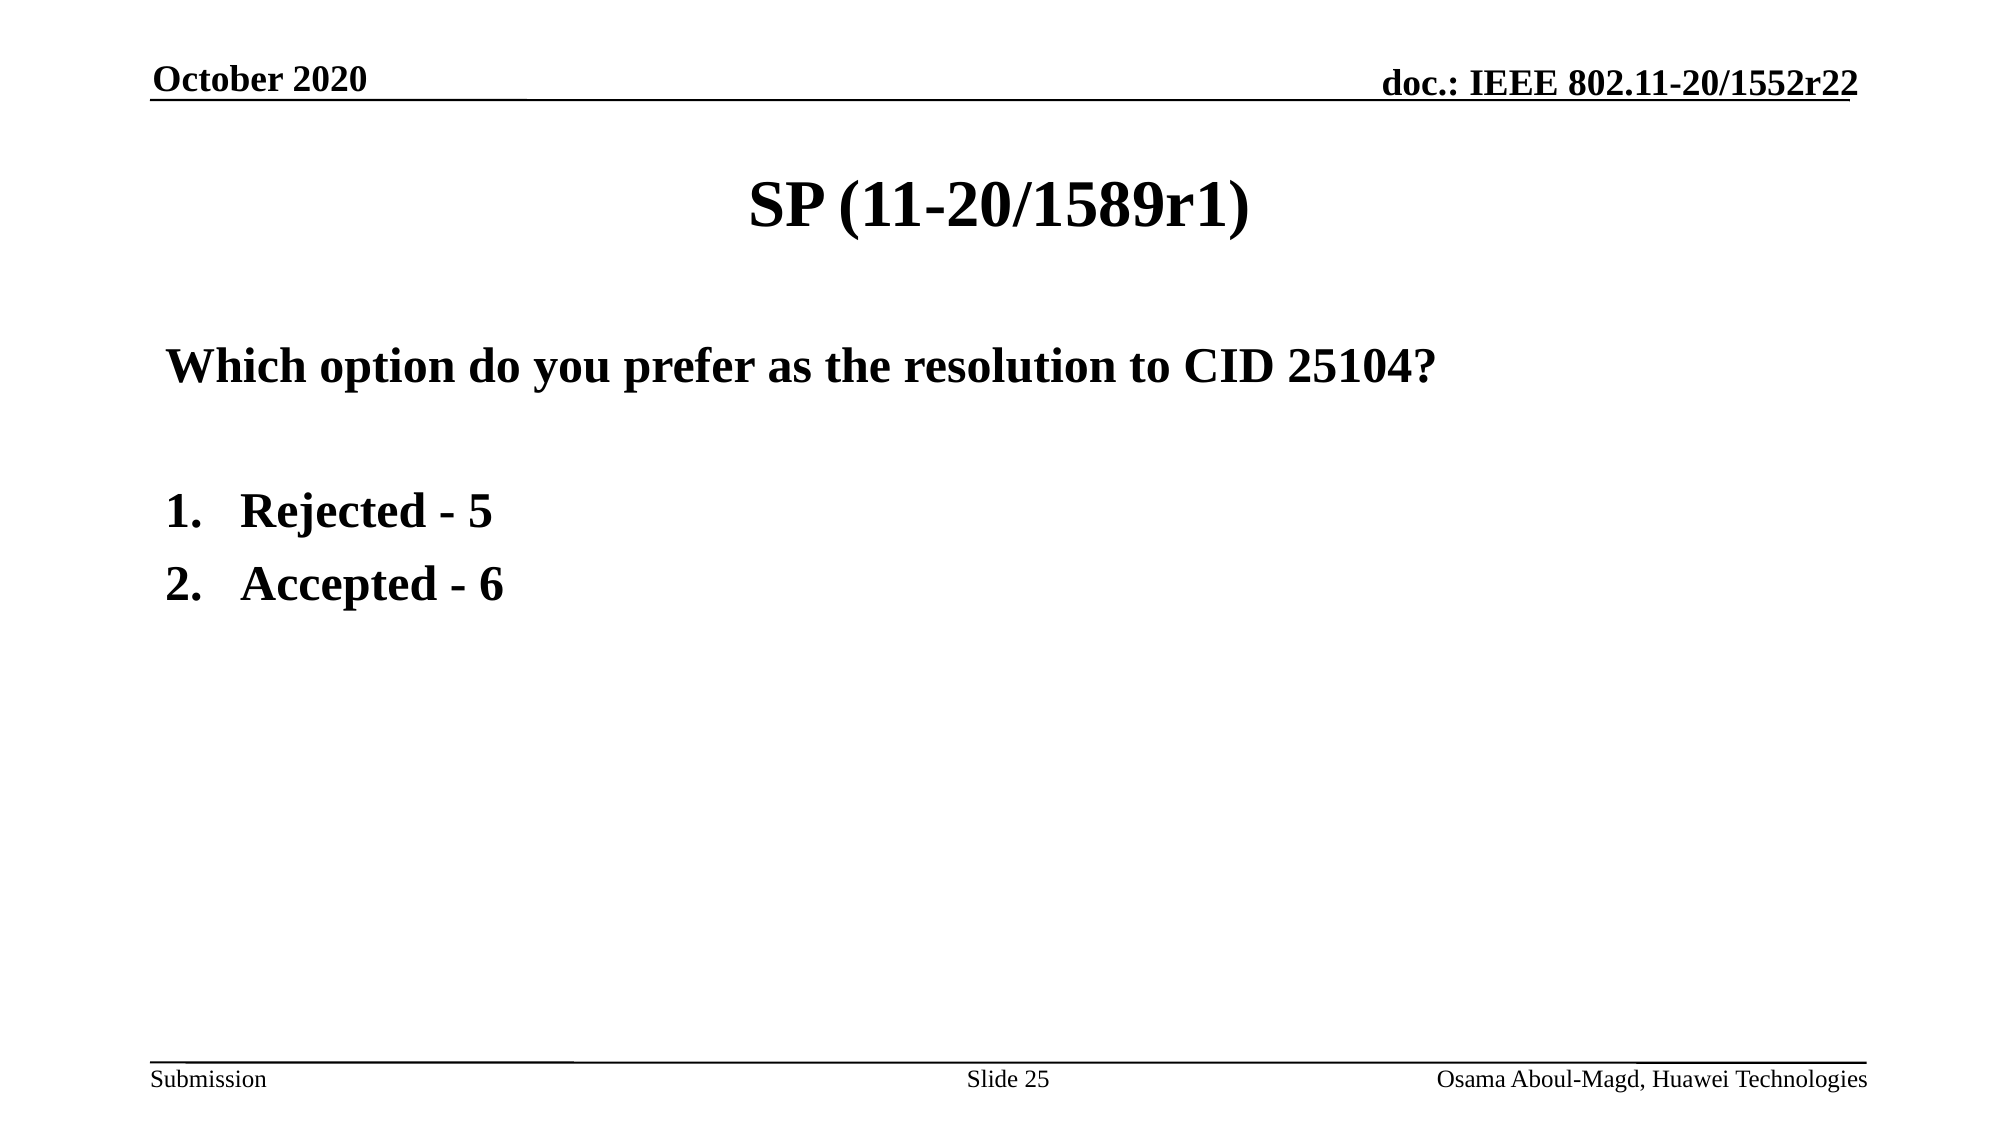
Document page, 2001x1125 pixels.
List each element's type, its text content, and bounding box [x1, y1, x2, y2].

footer Osama Aboul-Magd, Huawei Technologies [1171, 1061, 1869, 1093]
title SP (11-20/1589r1) [149, 112, 1850, 288]
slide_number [152, 54, 563, 100]
list Which option do you prefer as the resolution to CID 25104? Rejected - 5 Accepted - 6 [149, 324, 1850, 1000]
slide_number Slide 25 [950, 1061, 1067, 1123]
